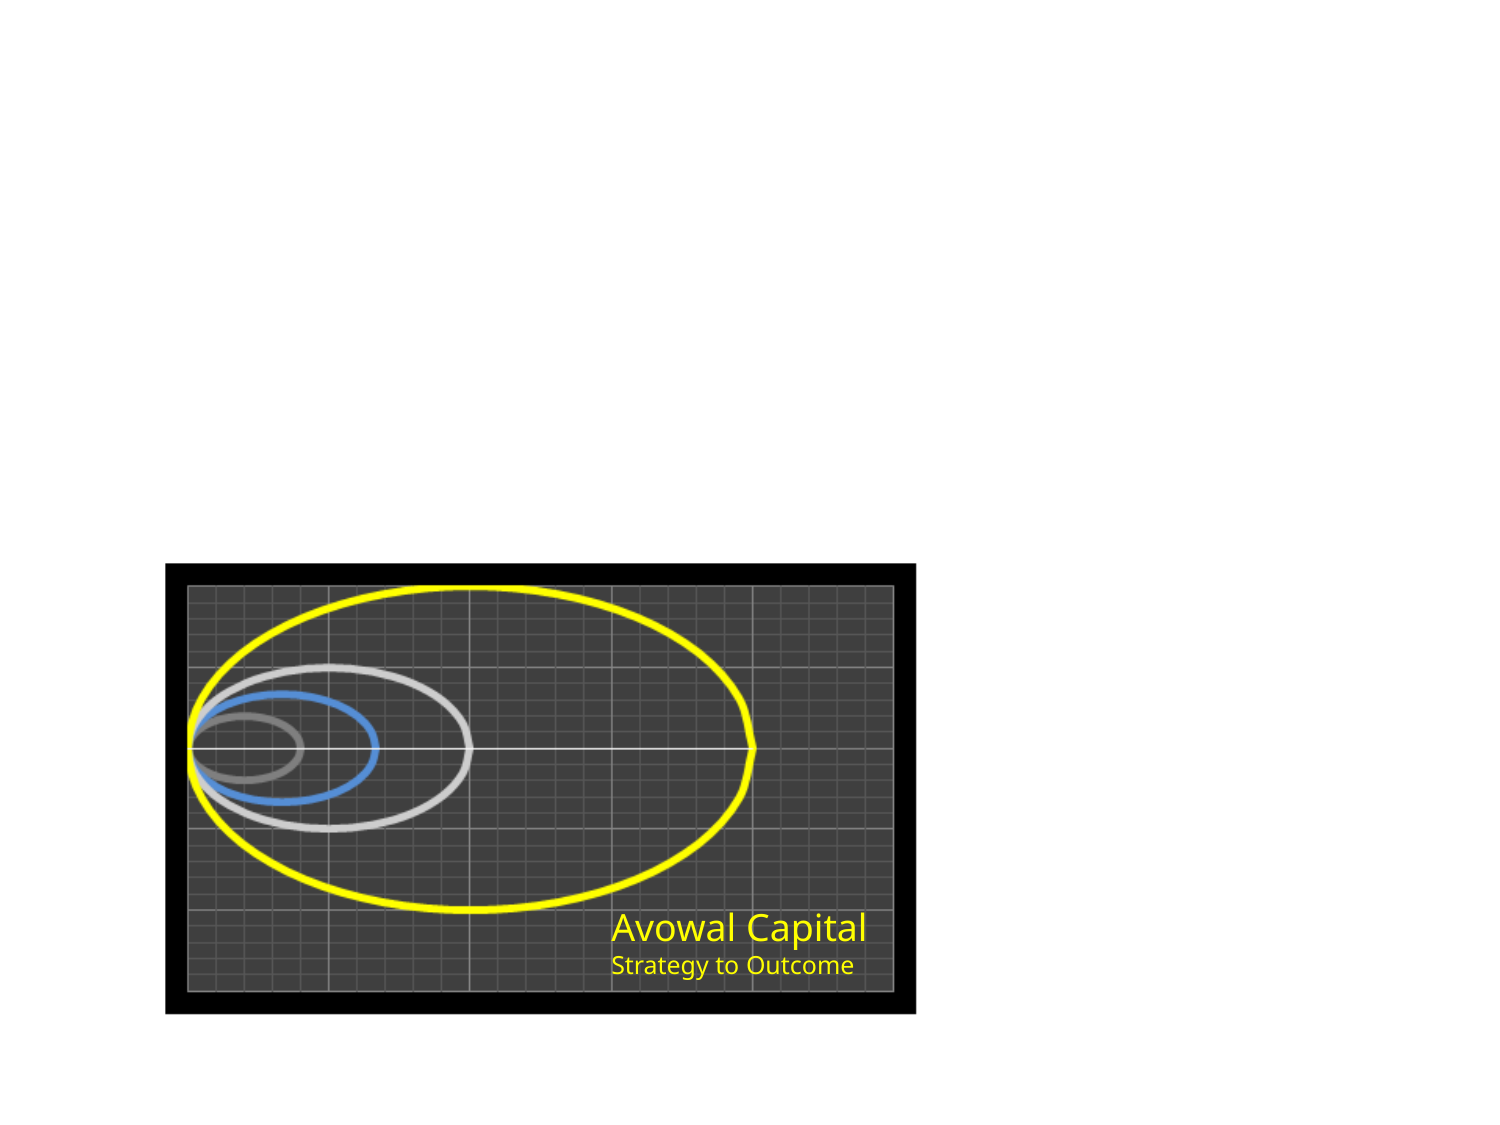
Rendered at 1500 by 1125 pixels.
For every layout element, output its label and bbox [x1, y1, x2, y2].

text_box [163, 562, 918, 1016]
